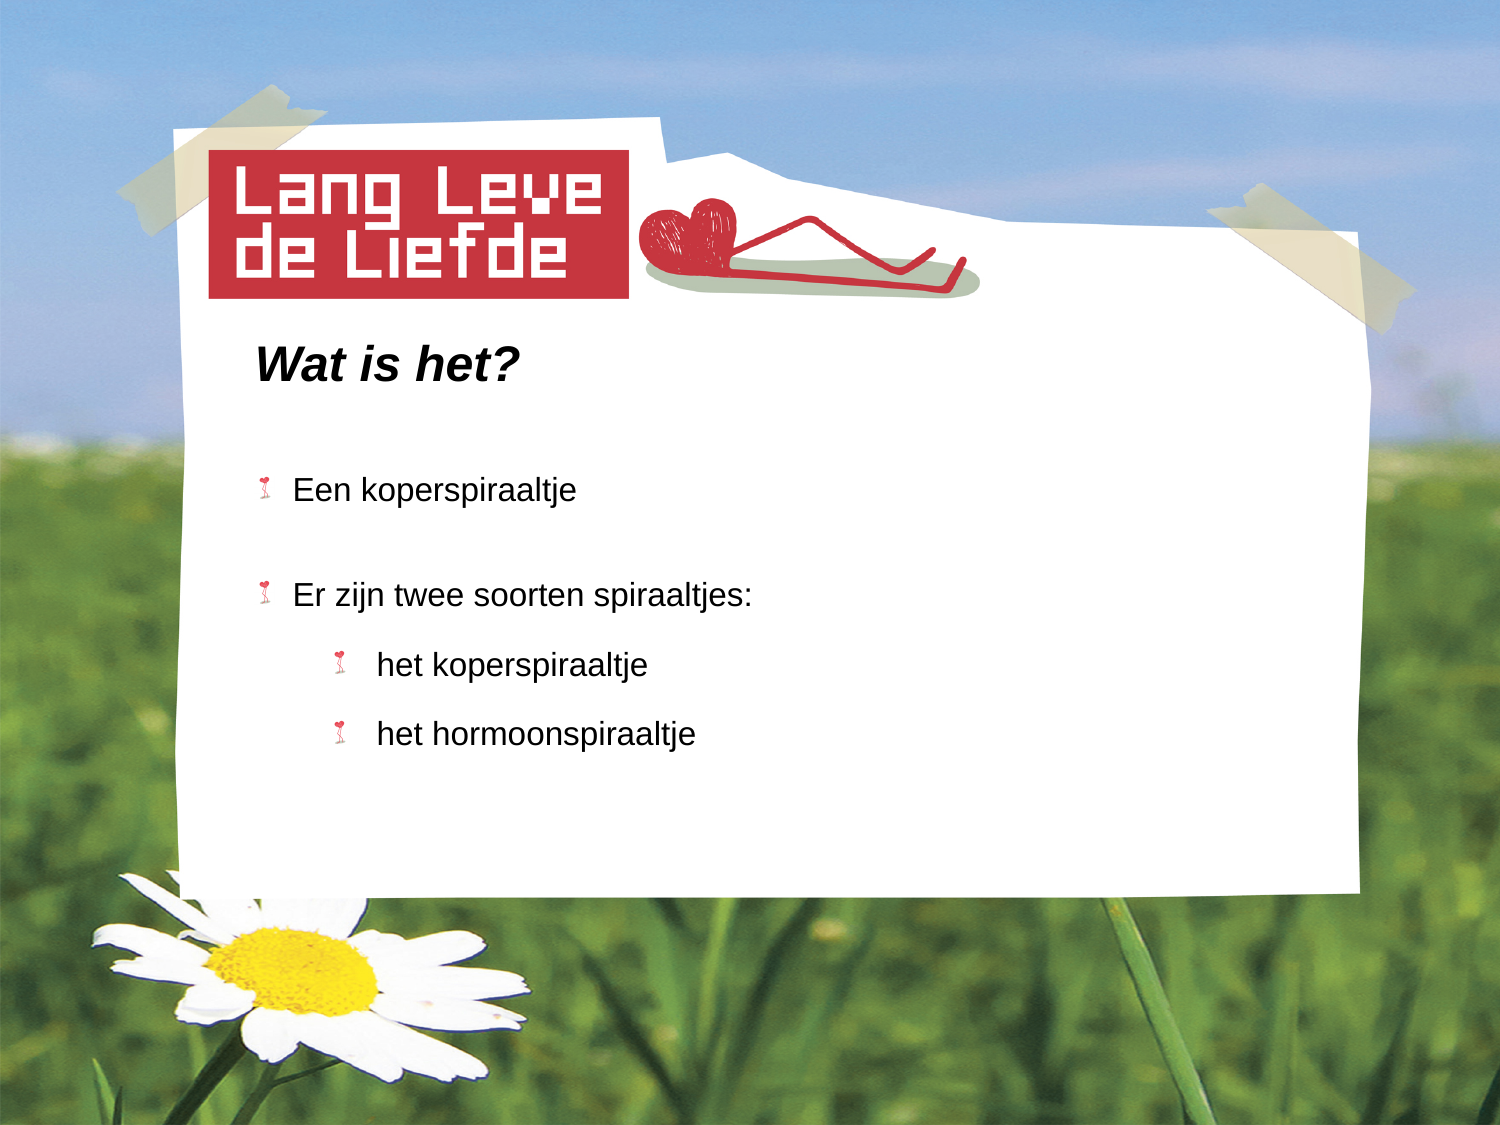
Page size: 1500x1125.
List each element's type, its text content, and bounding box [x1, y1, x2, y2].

list Wat is het? Een koperspiraaltje Er zijn twee soorten spiraaltjes: het koperspiraaltje het hormoonspiraaltje [239, 323, 1375, 863]
picture [0, 0, 1500, 1125]
